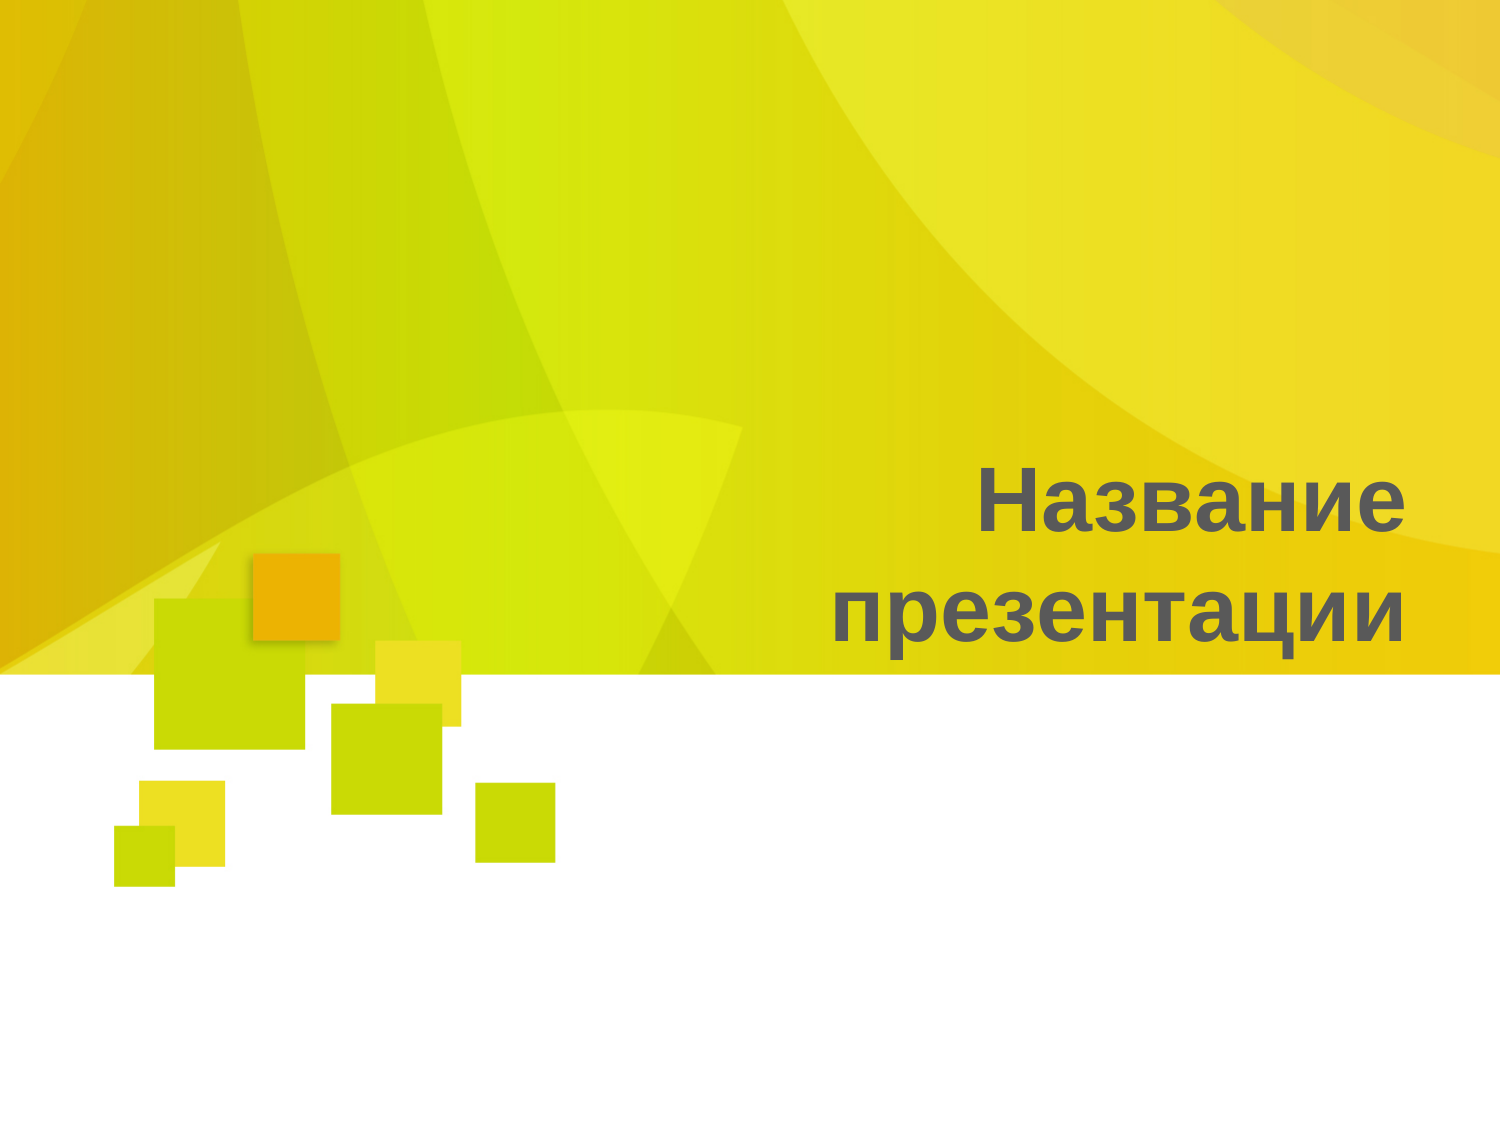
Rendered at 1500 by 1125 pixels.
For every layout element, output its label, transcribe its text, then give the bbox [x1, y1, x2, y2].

picture [0, 0, 1500, 1125]
text_box Название презентации [531, 432, 1424, 668]
